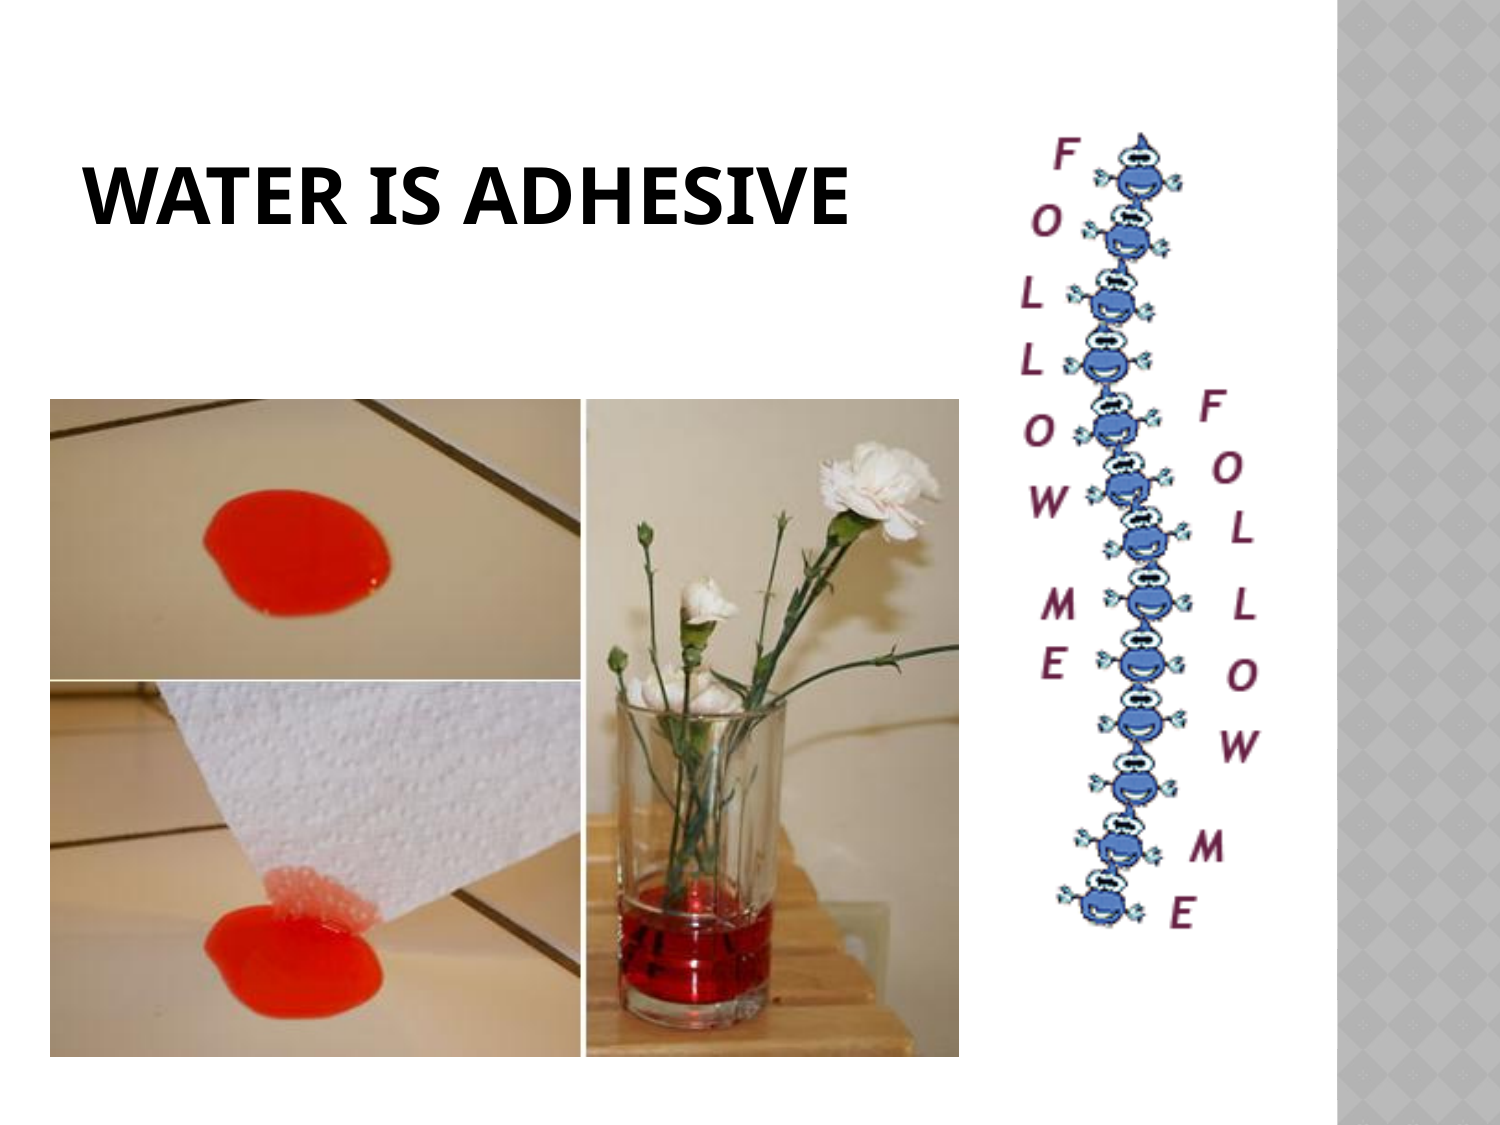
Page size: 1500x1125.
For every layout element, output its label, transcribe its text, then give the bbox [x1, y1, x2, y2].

picture [974, 120, 1282, 949]
picture [49, 399, 960, 1057]
title Water is Adhesive [75, 52, 1263, 240]
